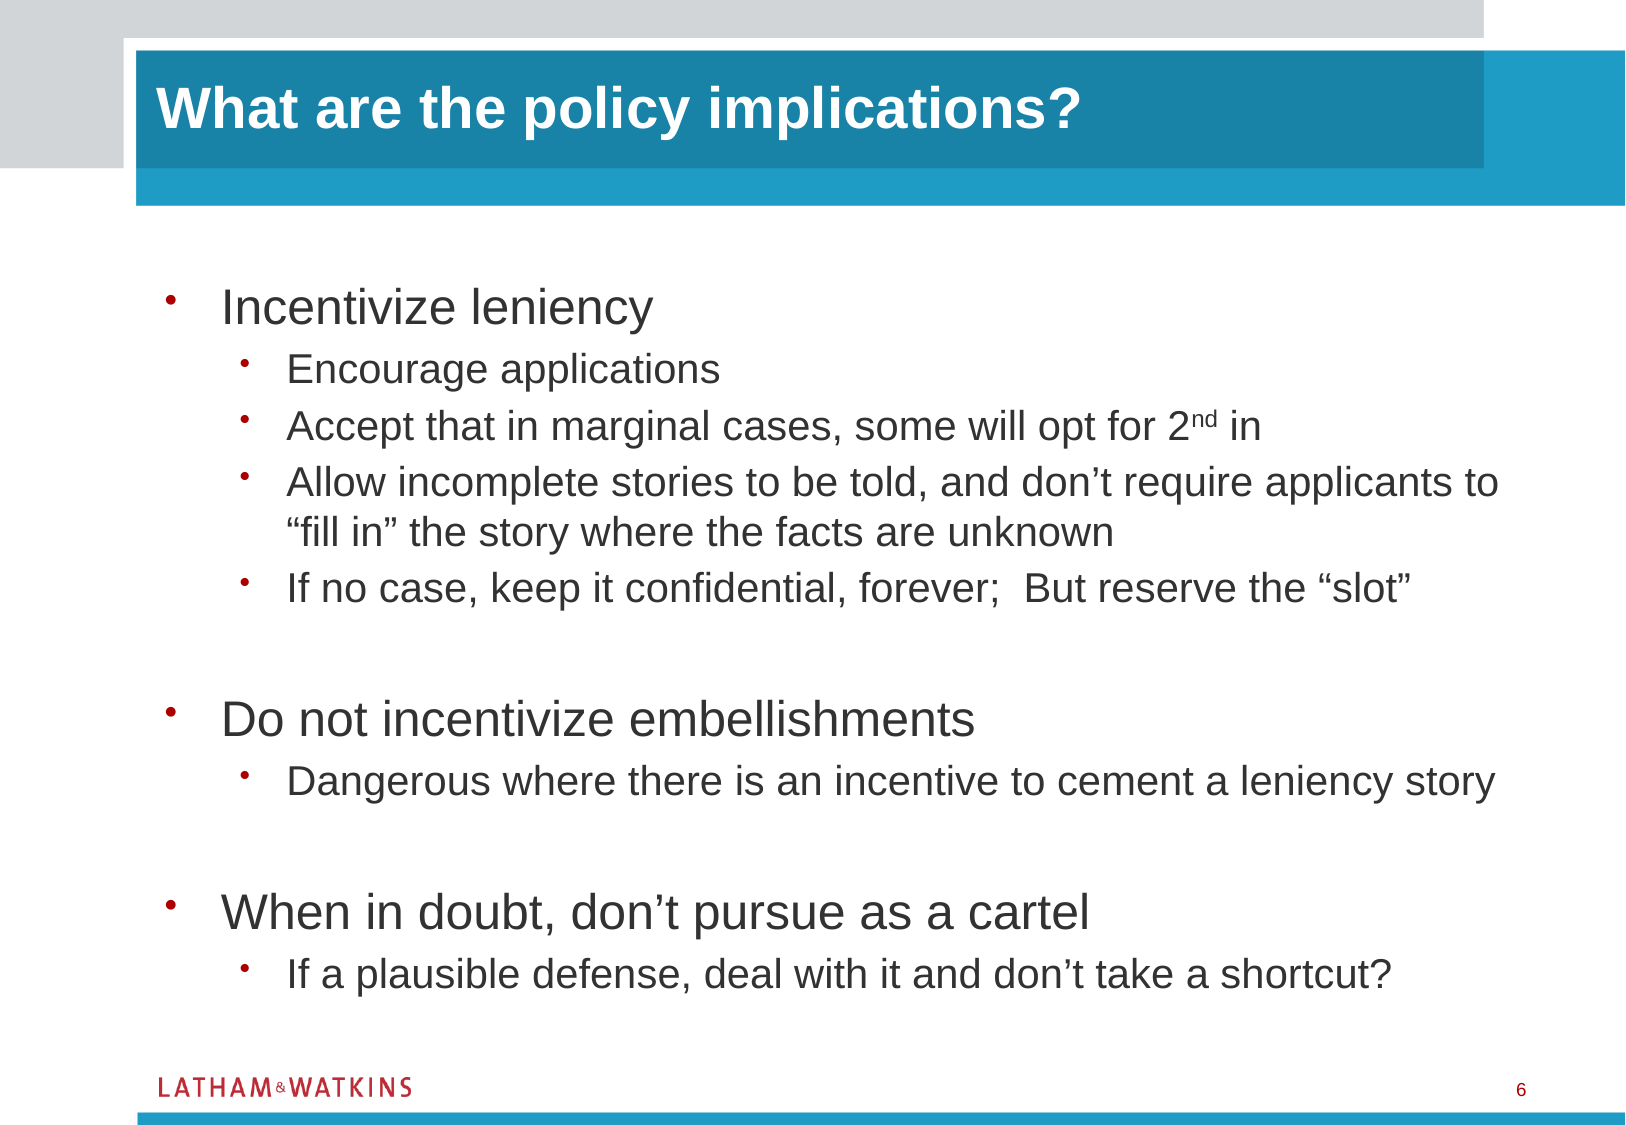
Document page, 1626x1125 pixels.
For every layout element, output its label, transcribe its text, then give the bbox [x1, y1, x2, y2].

list Incentivize leniency Encourage applications Accept that in marginal cases, some will opt for 2nd in Allow incomplete stories to be told, and don’t require applicants to “fill in” the story where the facts are unknown If no case, keep it confidential, forever; But reserve the “slot” Do not incentivize embellishments Dangerous where there is an incentive to cement a leniency story When in doubt, don’t pursue as a cartel If a plausible defense, deal with it and don’t take a shortcut? [149, 259, 1564, 1024]
title What are the policy implications? [141, 48, 1602, 170]
picture [0, 0, 1626, 1125]
slide_number 5 [1474, 1070, 1542, 1108]
